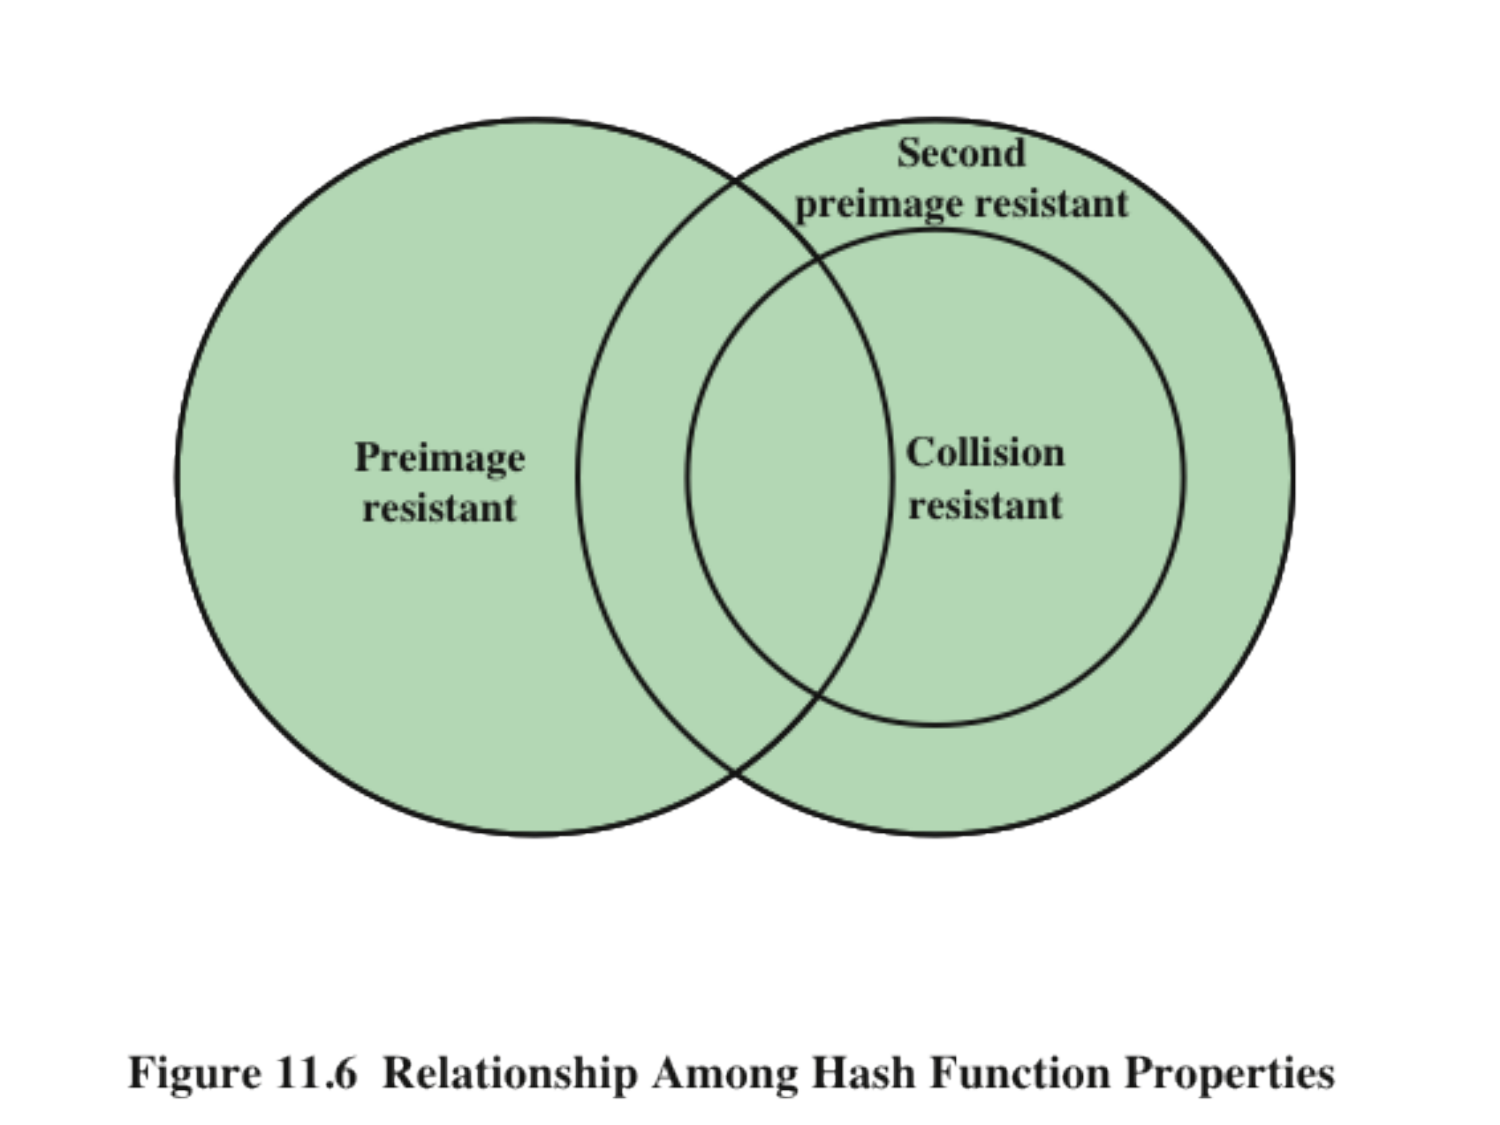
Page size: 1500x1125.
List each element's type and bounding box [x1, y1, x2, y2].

picture [88, 30, 1386, 1125]
